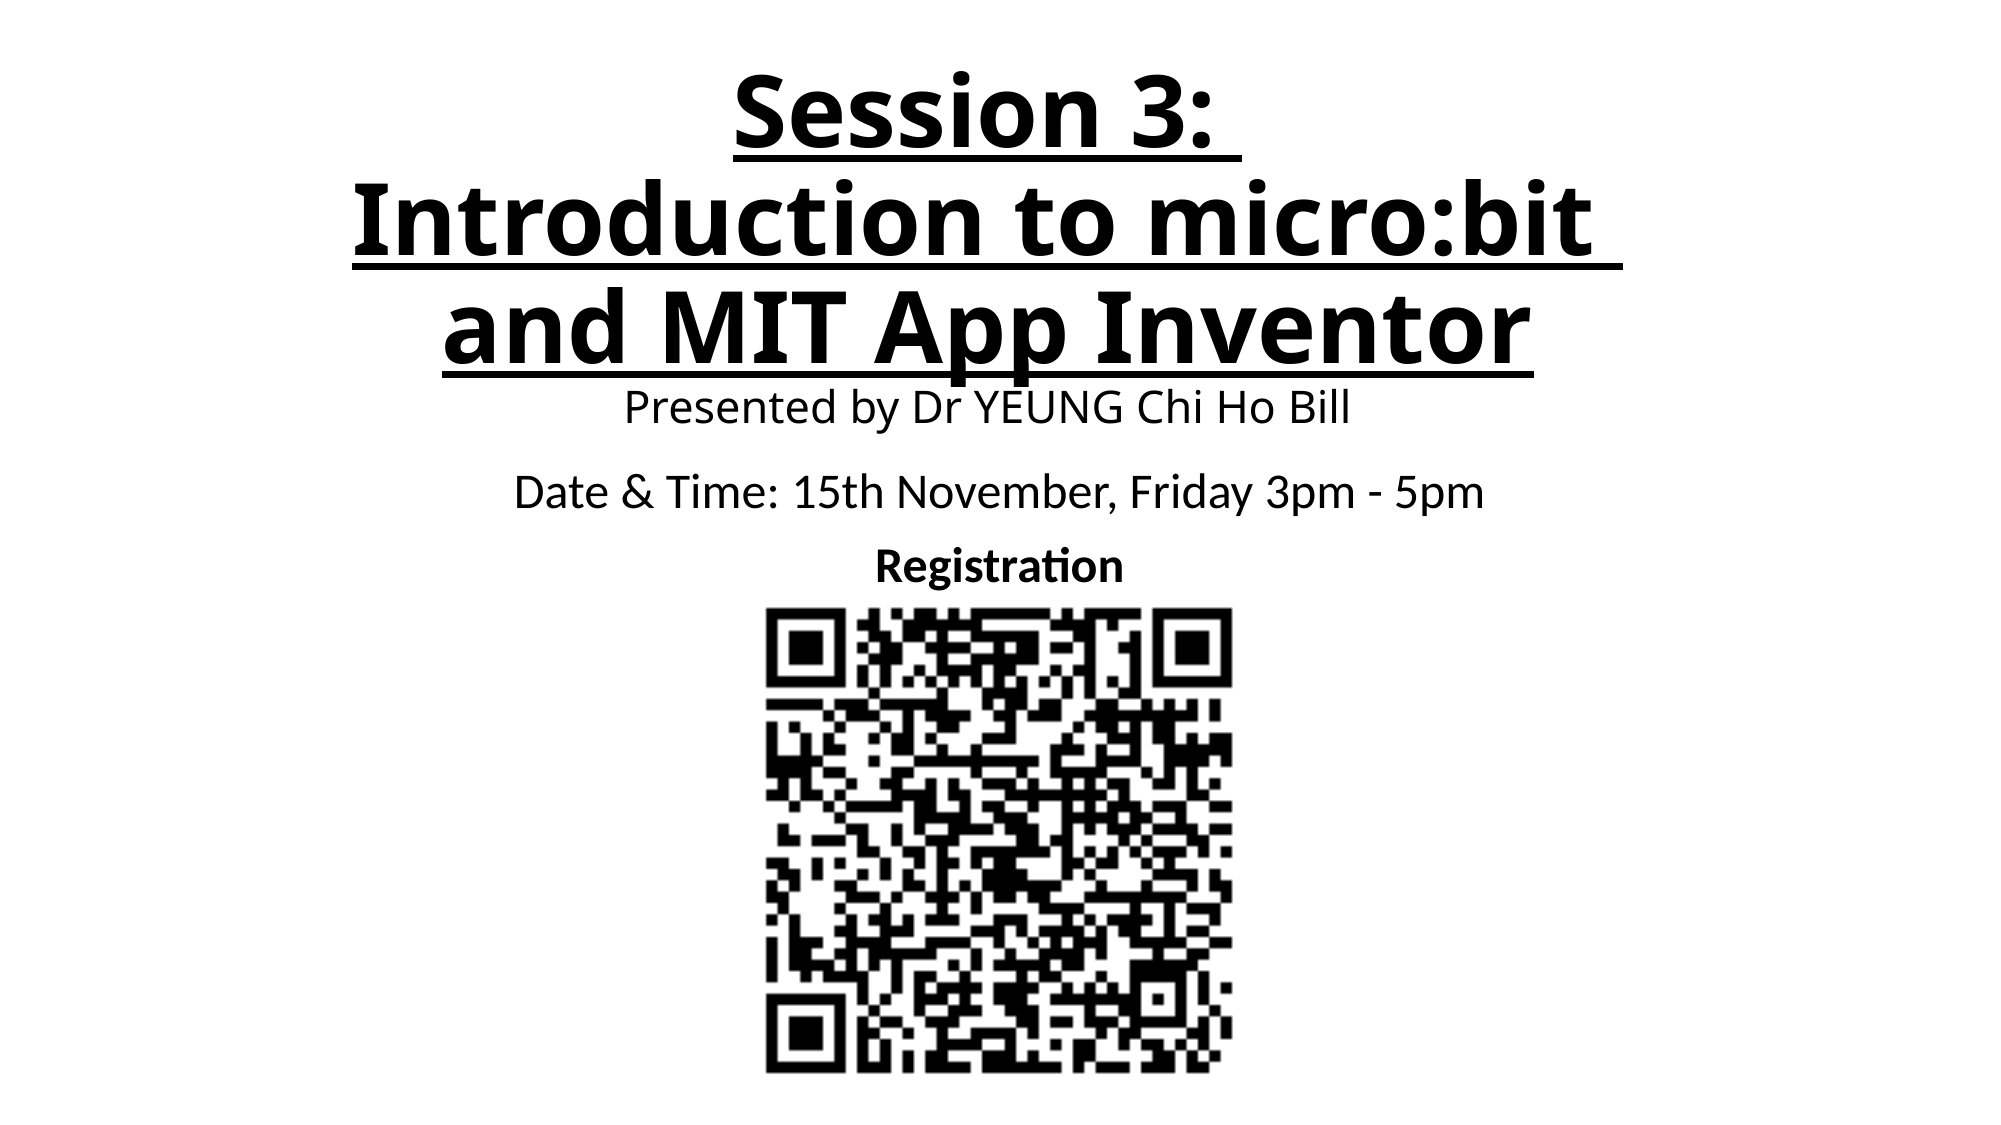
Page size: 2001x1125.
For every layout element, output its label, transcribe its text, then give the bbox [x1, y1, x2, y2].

subtitle Date & Time: 15th November, Friday 3pm - 5pm Registration [249, 457, 1750, 729]
picture [716, 558, 1284, 1125]
title Session 3: Introduction to micro:bit and MIT App Inventor Presented by Dr YEUNG Chi Ho Bill [0, 49, 1976, 441]
